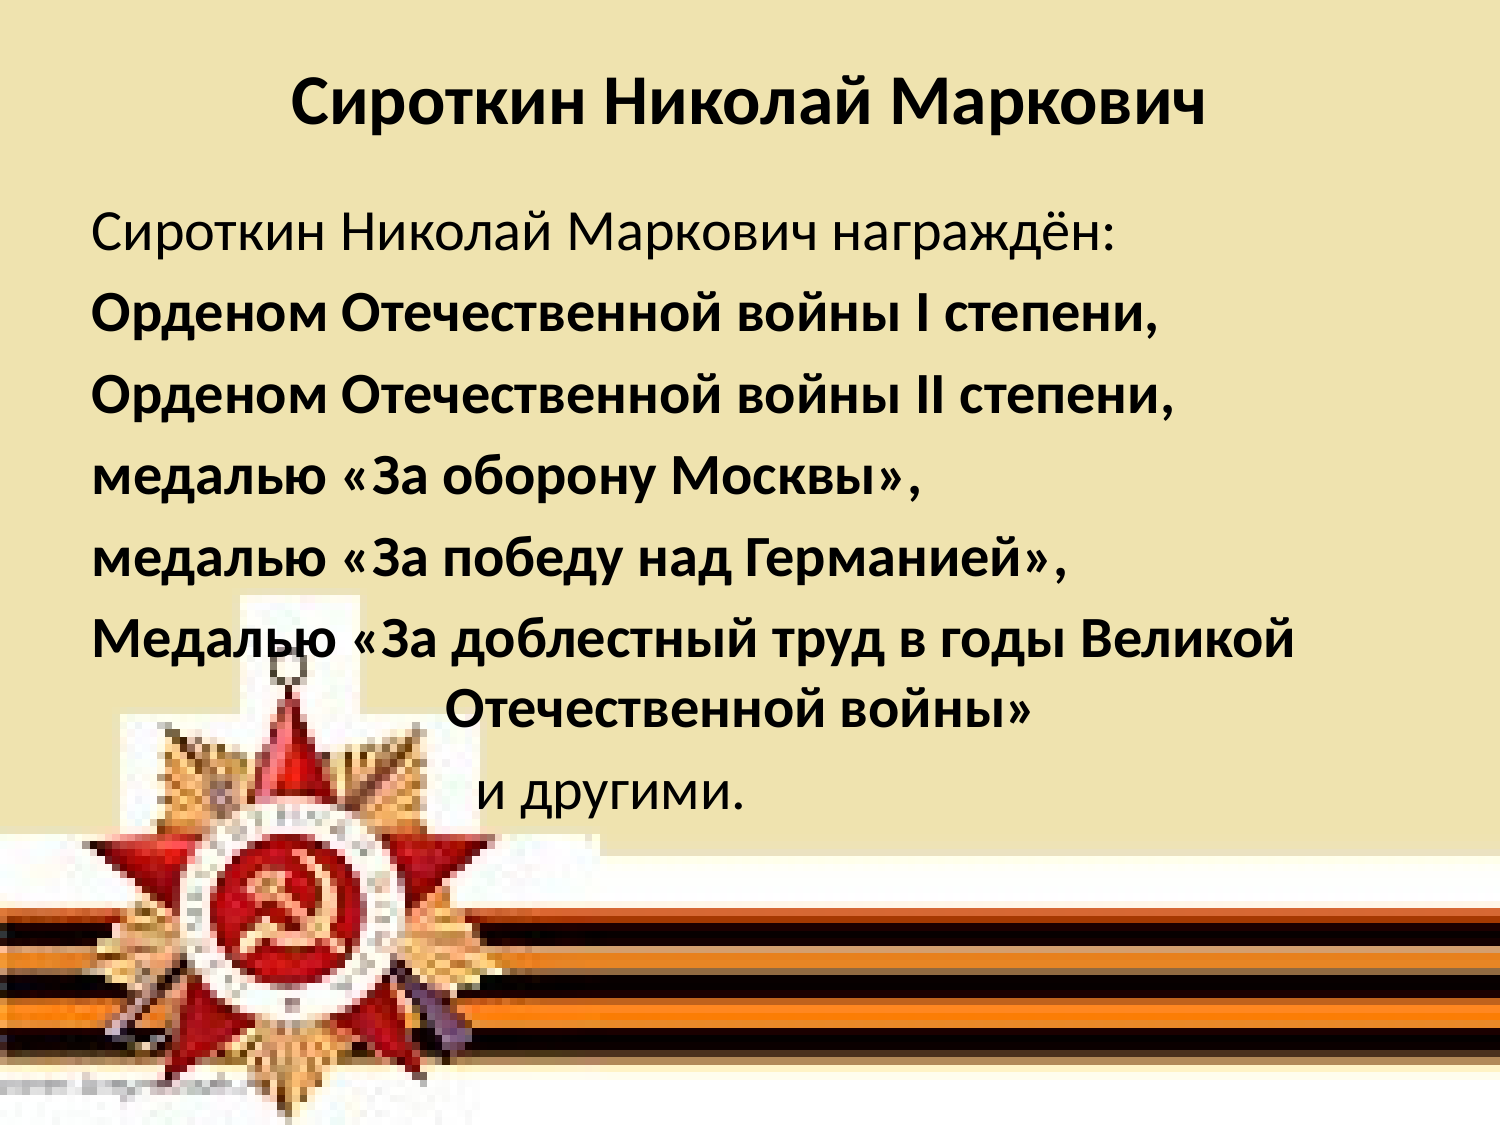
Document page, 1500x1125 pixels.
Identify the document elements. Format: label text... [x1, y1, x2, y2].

picture [0, 0, 1500, 1125]
title Сироткин Николай Маркович [75, 45, 1425, 233]
list Сироткин Николай Маркович награждён: Орденом Отечественной войны I степени, Орденом Отечественной войны II степени, медалью «За оборону Москвы», медалью «За победу над Германией», Медалью «За доблестный труд в годы Великой Отечественной войны» и другими. [76, 184, 1427, 927]
